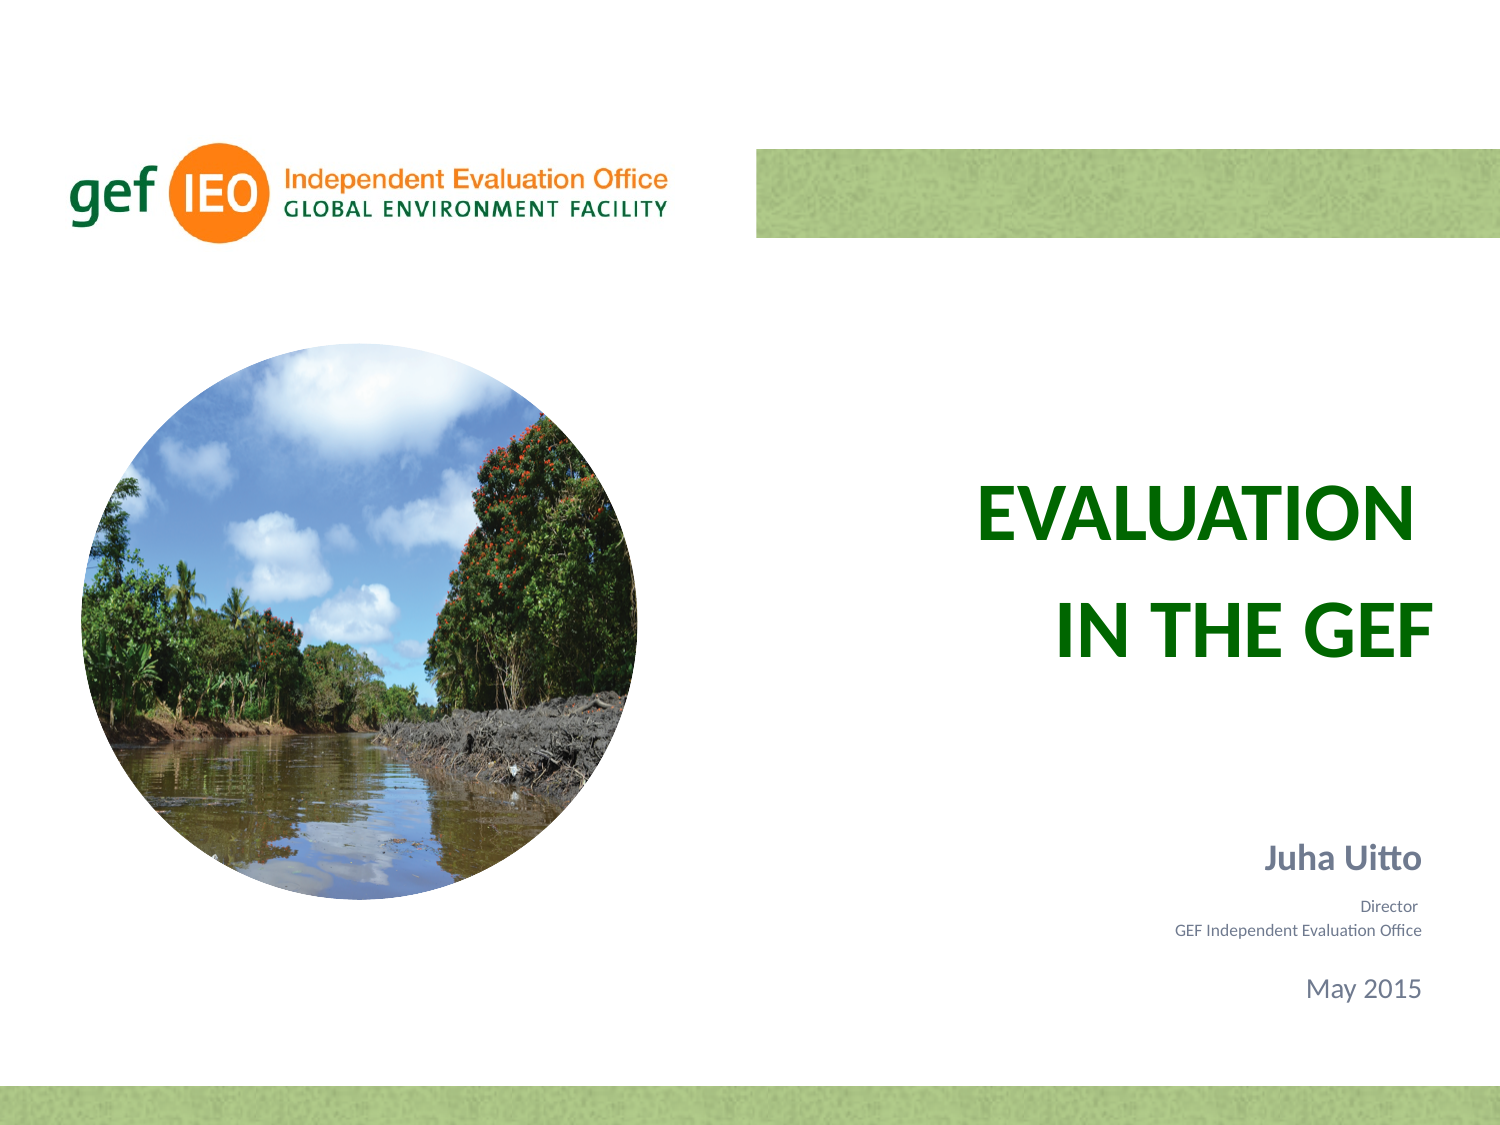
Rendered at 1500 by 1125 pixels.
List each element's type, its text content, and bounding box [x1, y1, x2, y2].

picture [65, 135, 675, 252]
list EVALUATION IN THE GEF [774, 450, 1450, 763]
picture [81, 343, 638, 900]
list Juha Uitto [875, 825, 1438, 875]
list Director GEF Independent Evaluation Office [849, 887, 1438, 950]
list May 2015 [875, 962, 1438, 1013]
